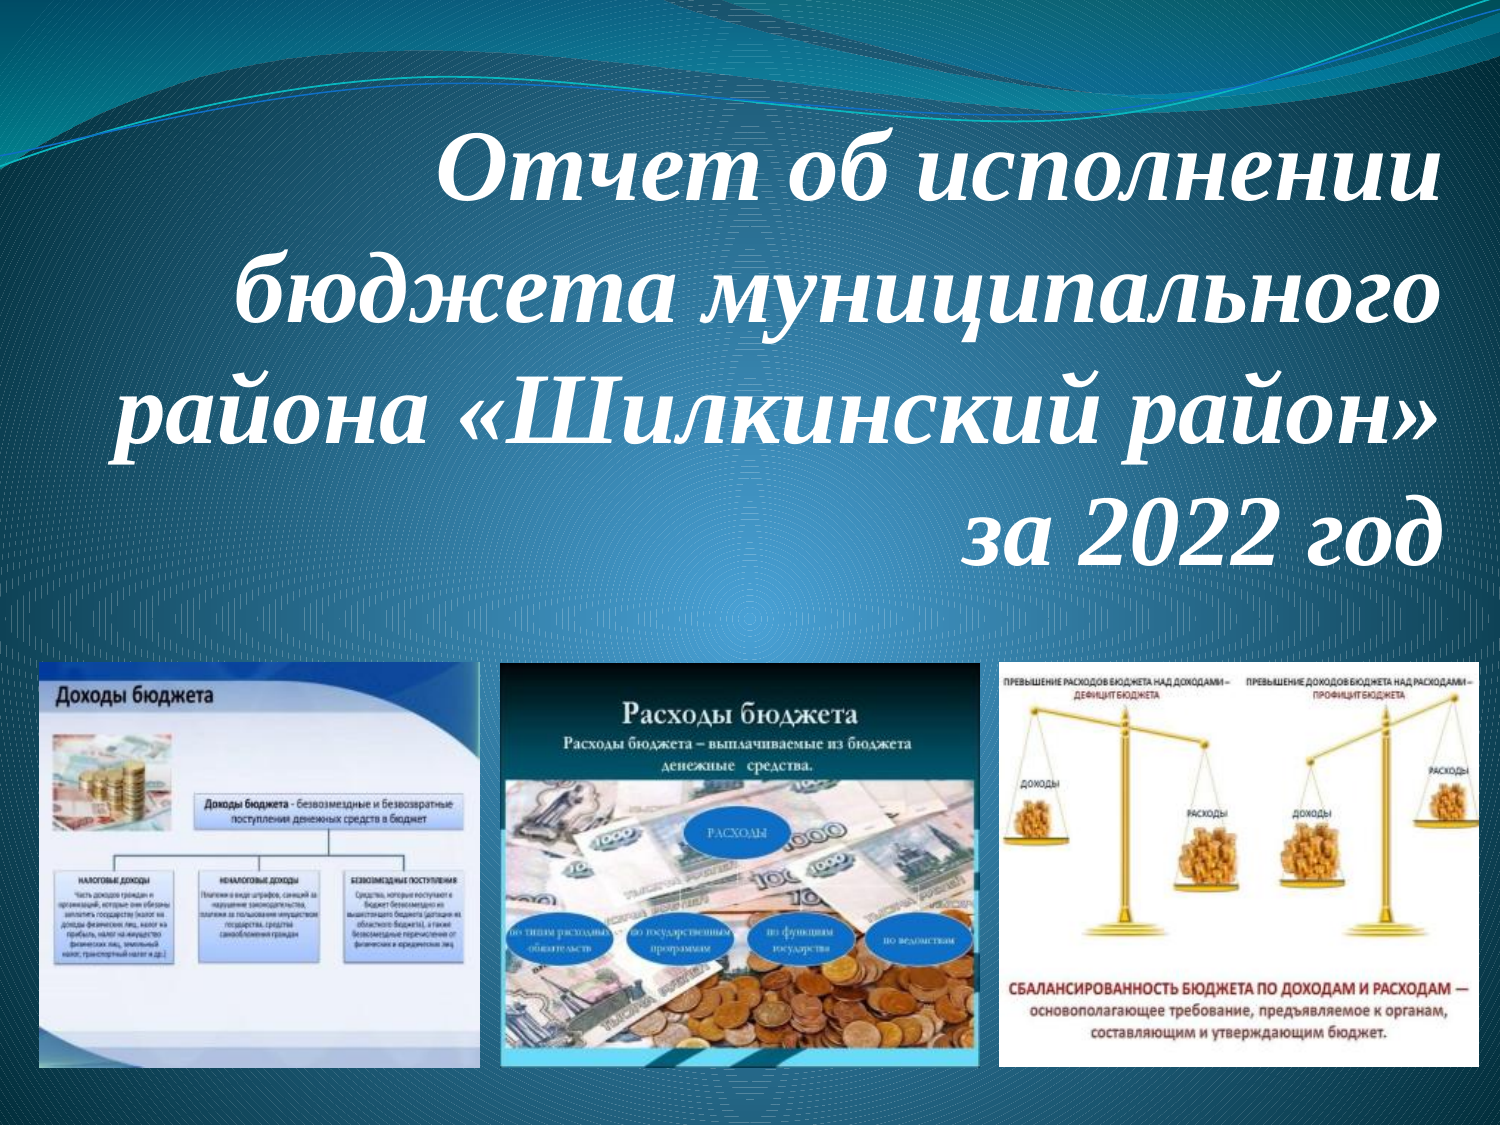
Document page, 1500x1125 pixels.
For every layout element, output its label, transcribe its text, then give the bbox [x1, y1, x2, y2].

picture [499, 758, 981, 1068]
picture [999, 662, 1479, 1067]
picture [974, 738, 978, 768]
picture [562, 734, 913, 757]
title Отчет об исполнении бюджета муниципального района «Шилкинский район» за 2022 год [88, 90, 1448, 587]
picture [499, 662, 981, 768]
picture [510, 722, 514, 732]
picture [872, 722, 876, 733]
picture [39, 662, 481, 1068]
